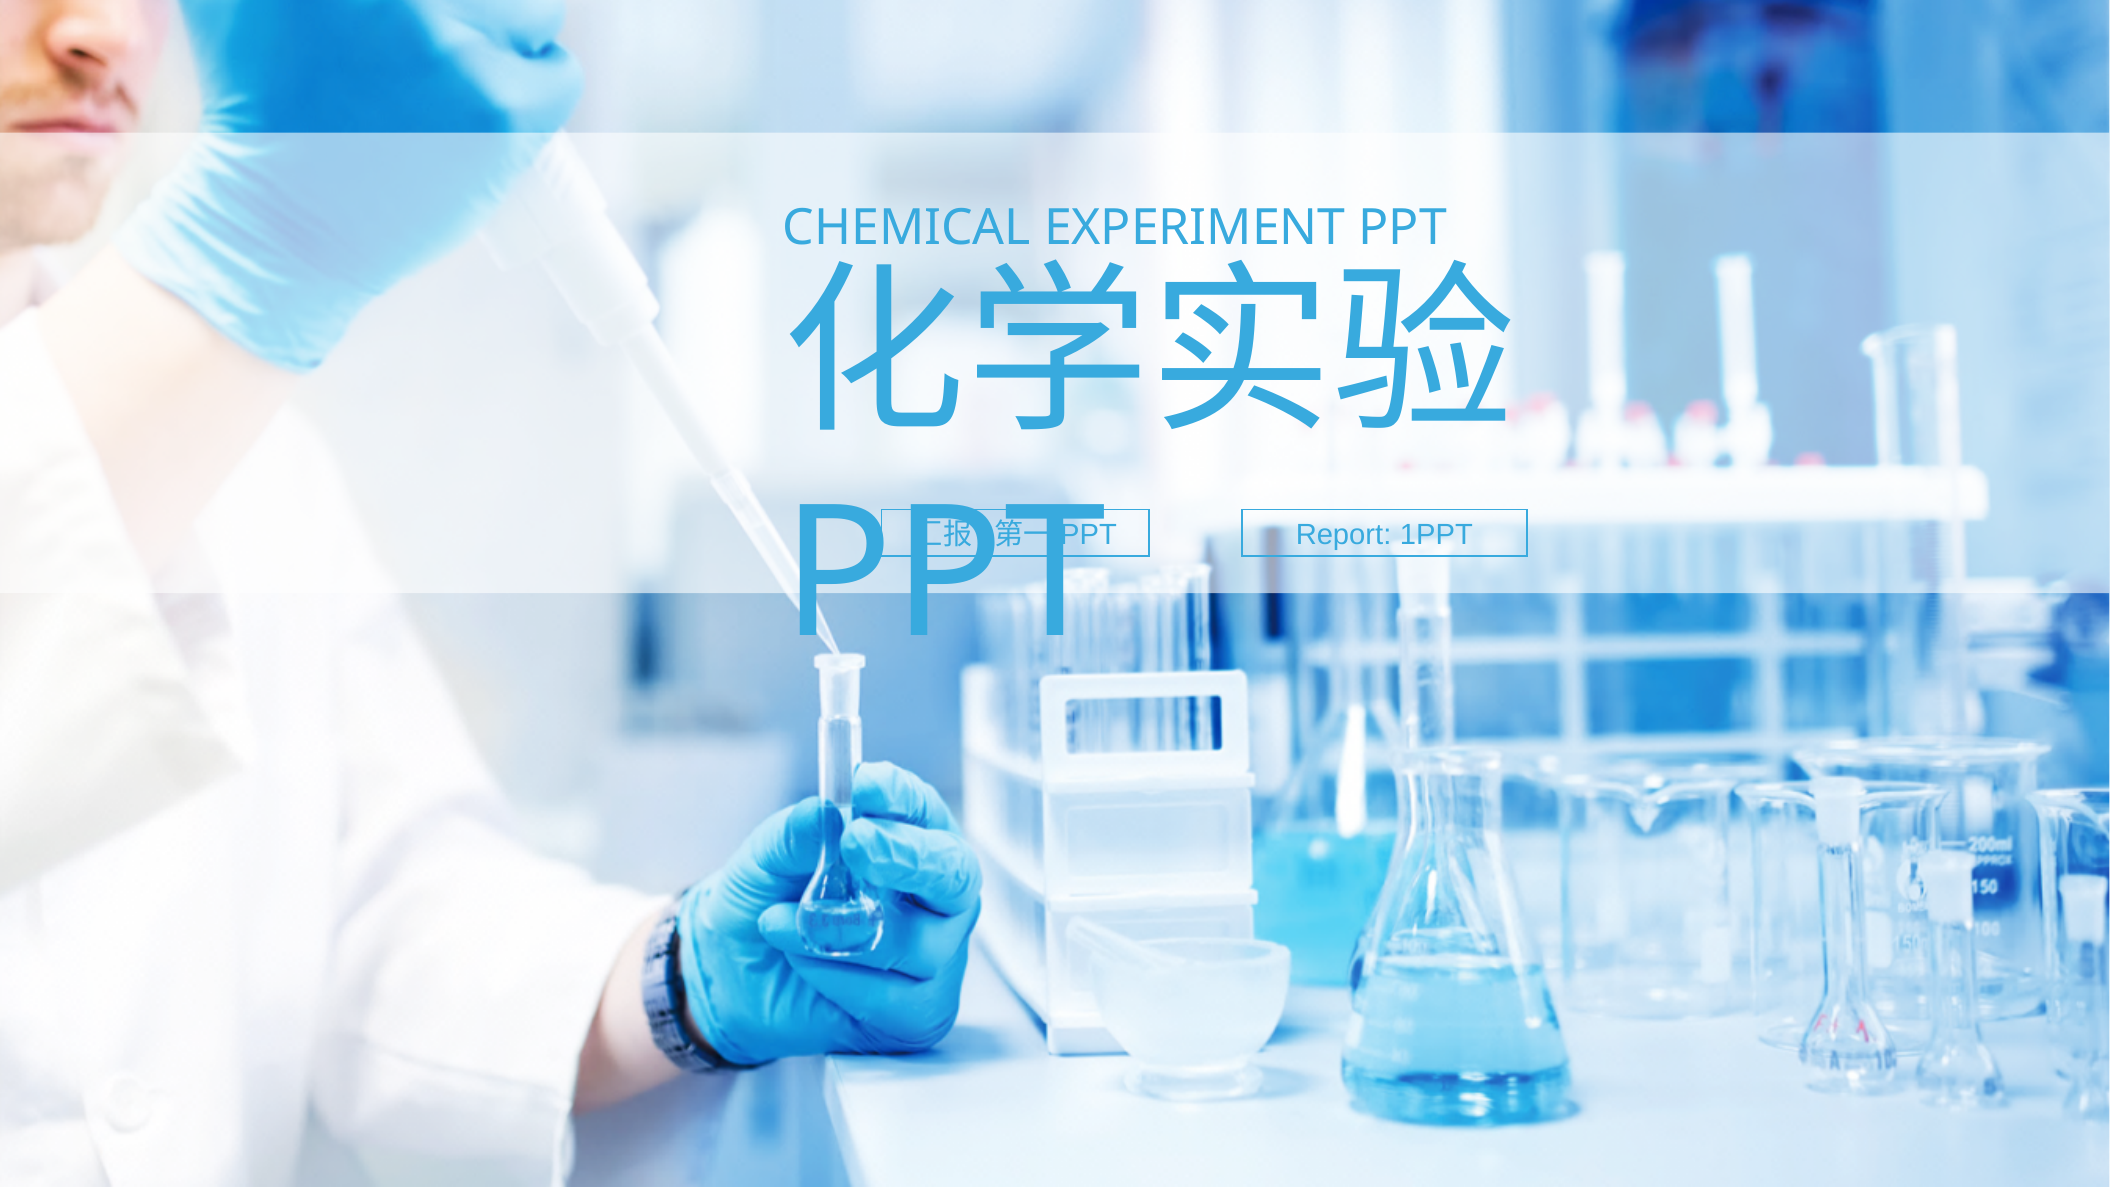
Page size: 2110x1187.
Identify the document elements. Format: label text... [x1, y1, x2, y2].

text_box 化学实验PPT [783, 232, 1882, 672]
text_box CHEMICAL EXPERIMENT PPT [783, 194, 1595, 255]
text_box [0, 594, 2110, 1187]
text_box [0, 131, 2110, 594]
text_box 汇报:第一PPT [881, 509, 1150, 557]
text_box [0, 0, 2110, 131]
text_box Report: 1PPT [1241, 509, 1528, 557]
